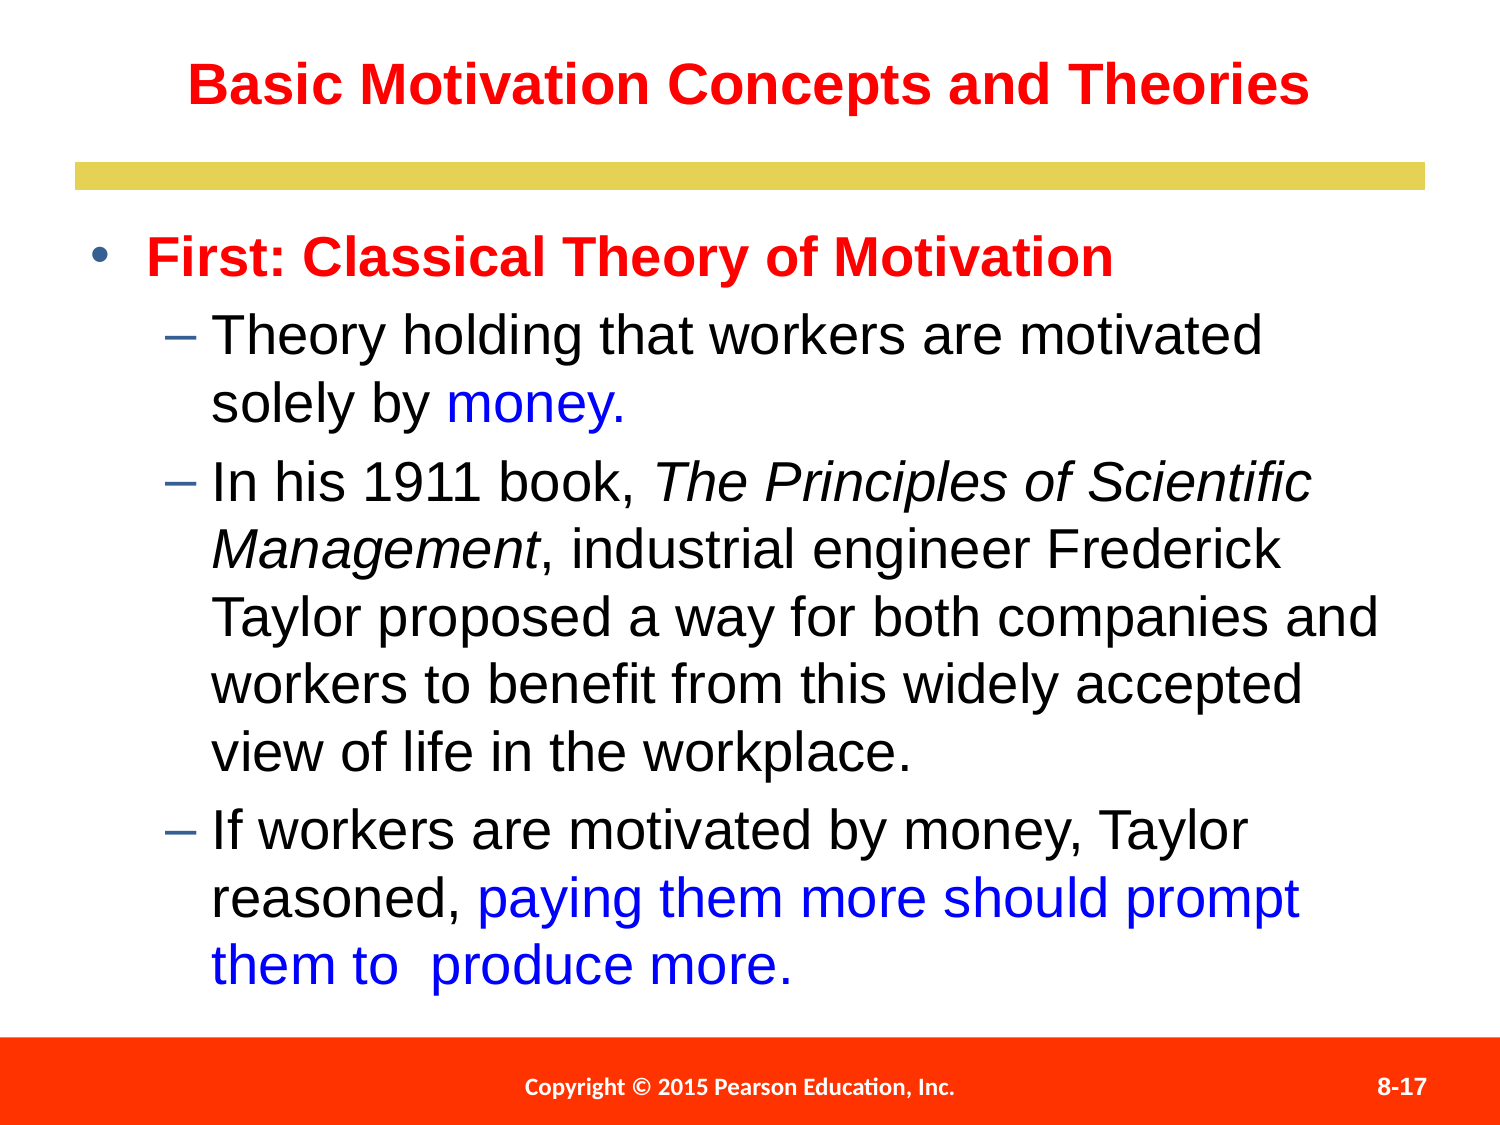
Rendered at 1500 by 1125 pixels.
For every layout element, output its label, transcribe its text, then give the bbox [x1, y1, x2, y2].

picture [75, 162, 1425, 190]
title Basic Motivation Concepts and Theories [74, 24, 1426, 138]
list First: Classical Theory of Motivation Theory holding that workers are motivated solely by money. In his 1911 book, The Principles of Scientific Management, industrial engineer Frederick Taylor proposed a way for both companies and workers to benefit from this widely accepted view of life in the workplace. If workers are motivated by money, Taylor reasoned, paying them more should prompt them to produce more. [74, 212, 1426, 1018]
